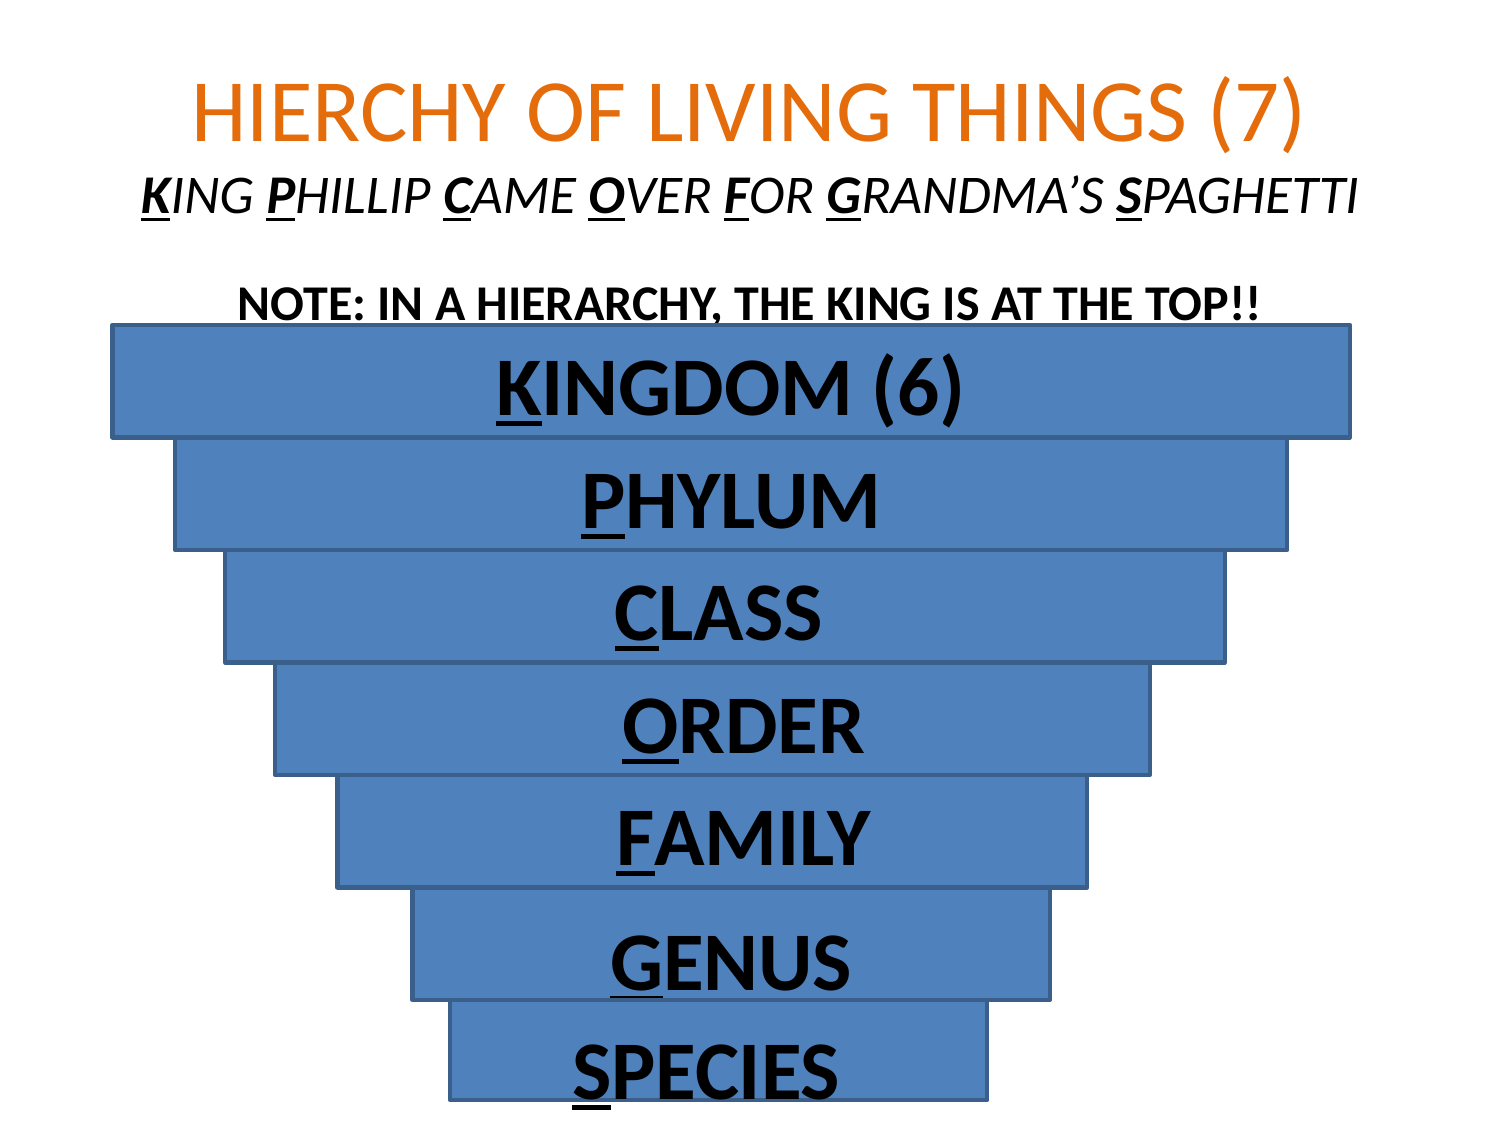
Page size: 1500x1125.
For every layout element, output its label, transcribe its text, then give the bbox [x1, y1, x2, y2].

text_box [173, 435, 1289, 552]
title HIERCHY OF LIVING THINGS (7) KING PHILLIP CAME OVER FOR GRANDMA’S SPAGHETTI [75, 45, 1425, 233]
text_box [110, 323, 1352, 440]
text_box [410, 885, 1052, 900]
text_box [273, 660, 1152, 777]
text_box PHYLUM [349, 437, 1113, 548]
list NOTE: IN A HIERARCHY, THE KING IS AT THE TOP!! [75, 262, 1425, 1005]
text_box [223, 548, 1227, 665]
text_box GENUS [349, 900, 1113, 1015]
text_box ORDER [362, 662, 1125, 774]
text_box [448, 998, 989, 1008]
text_box CLASS [337, 549, 1100, 660]
text_box SPECIES [324, 1008, 1088, 1124]
text_box FAMILY [362, 774, 1125, 890]
text_box KINGDOM (6) [349, 324, 1113, 435]
